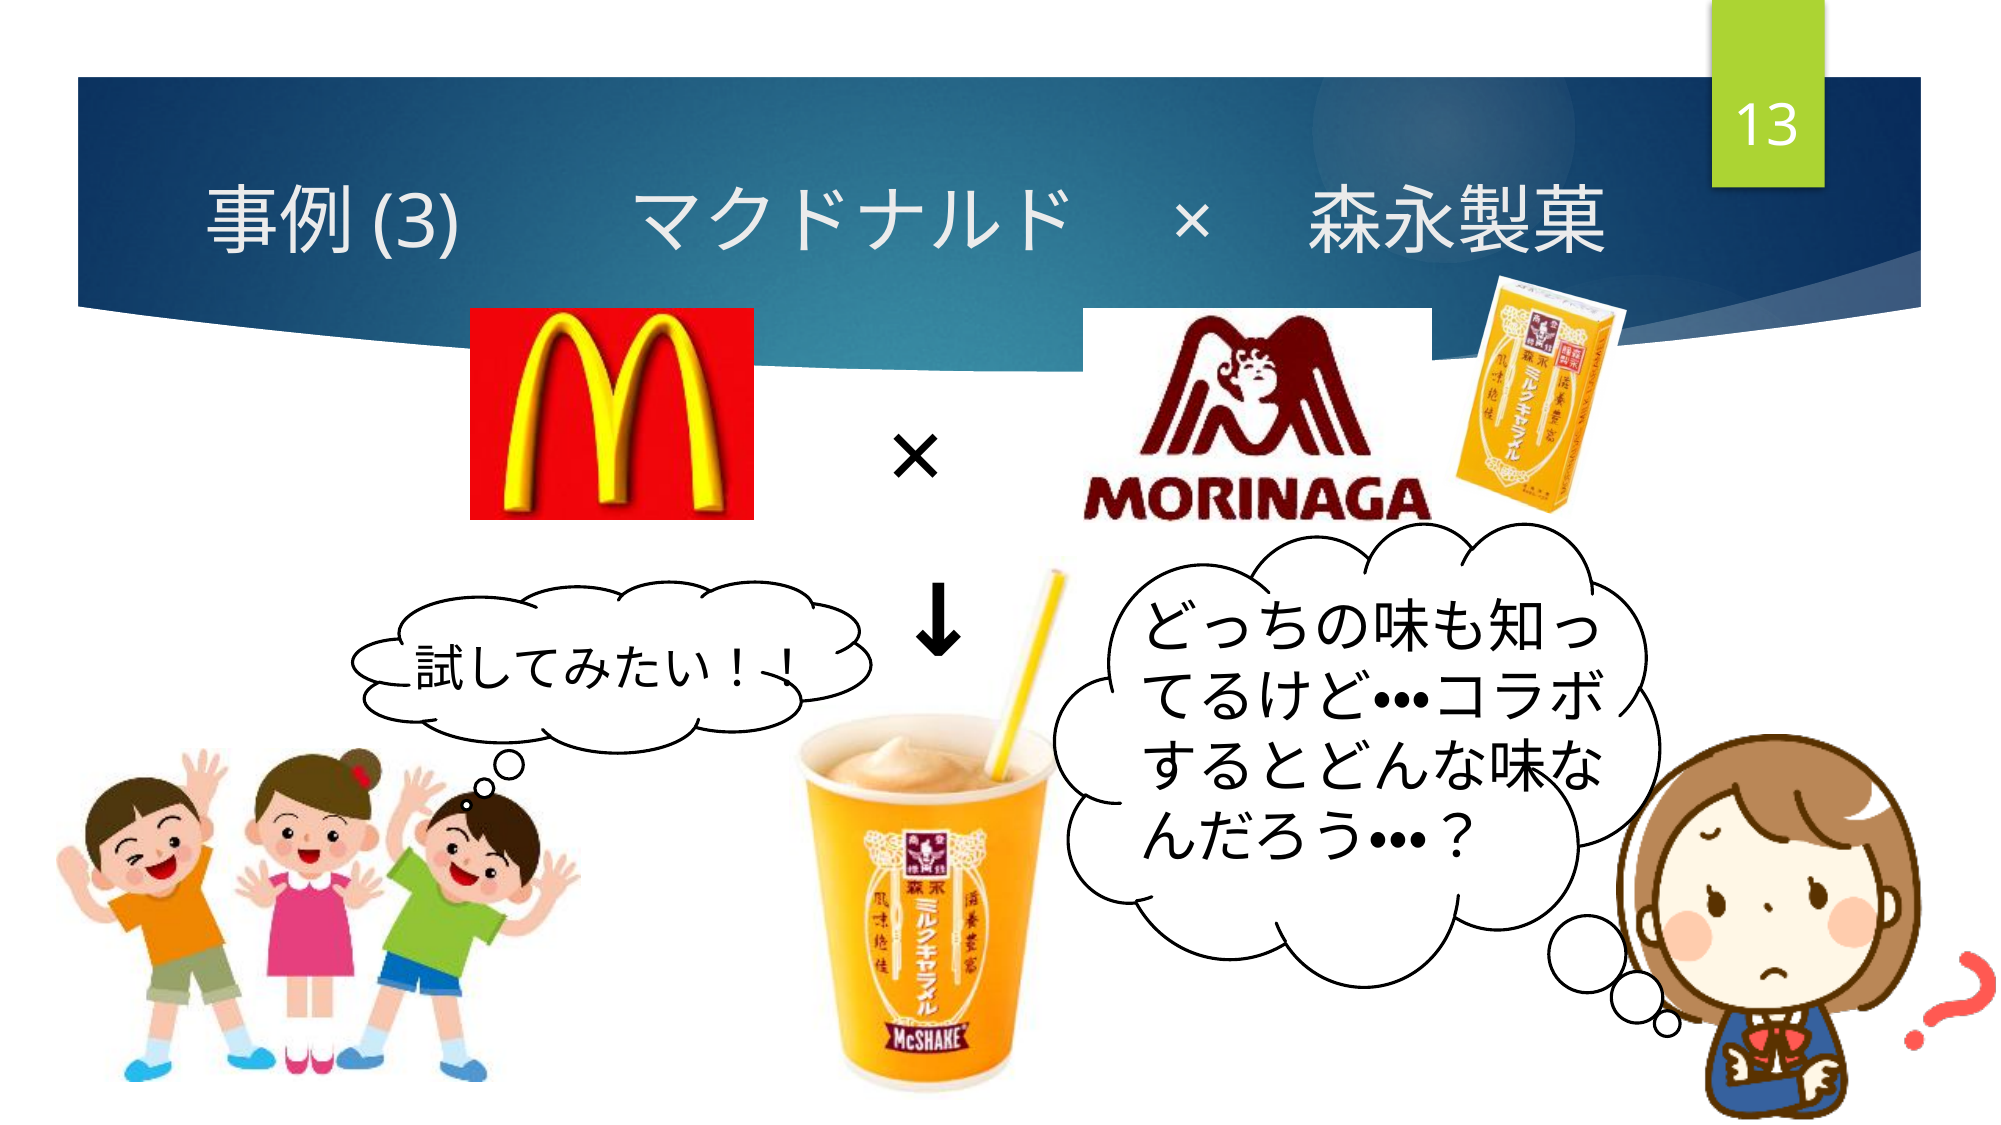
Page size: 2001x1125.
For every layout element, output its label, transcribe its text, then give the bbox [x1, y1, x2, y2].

text_box × [872, 383, 961, 519]
picture [1443, 276, 1626, 518]
picture [1606, 734, 2000, 1125]
text_box どっちの味も知ってるけど・・・コラボするとどんな味なんだろう・・・？ [1124, 581, 1627, 877]
title 事例(3) マクドナルド × 森永製菓 [189, 159, 1627, 276]
text_box 試してみたい！！ [399, 629, 783, 704]
picture [789, 555, 1078, 1100]
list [470, 308, 754, 520]
slide_number 13 [1698, 48, 1836, 175]
text_box [350, 580, 783, 755]
picture [1083, 308, 1432, 523]
text_box [1083, 606, 1575, 989]
text_box [1547, 914, 1600, 995]
picture [56, 747, 581, 1082]
text_box [1148, 522, 1593, 581]
text_box [1627, 603, 1661, 732]
